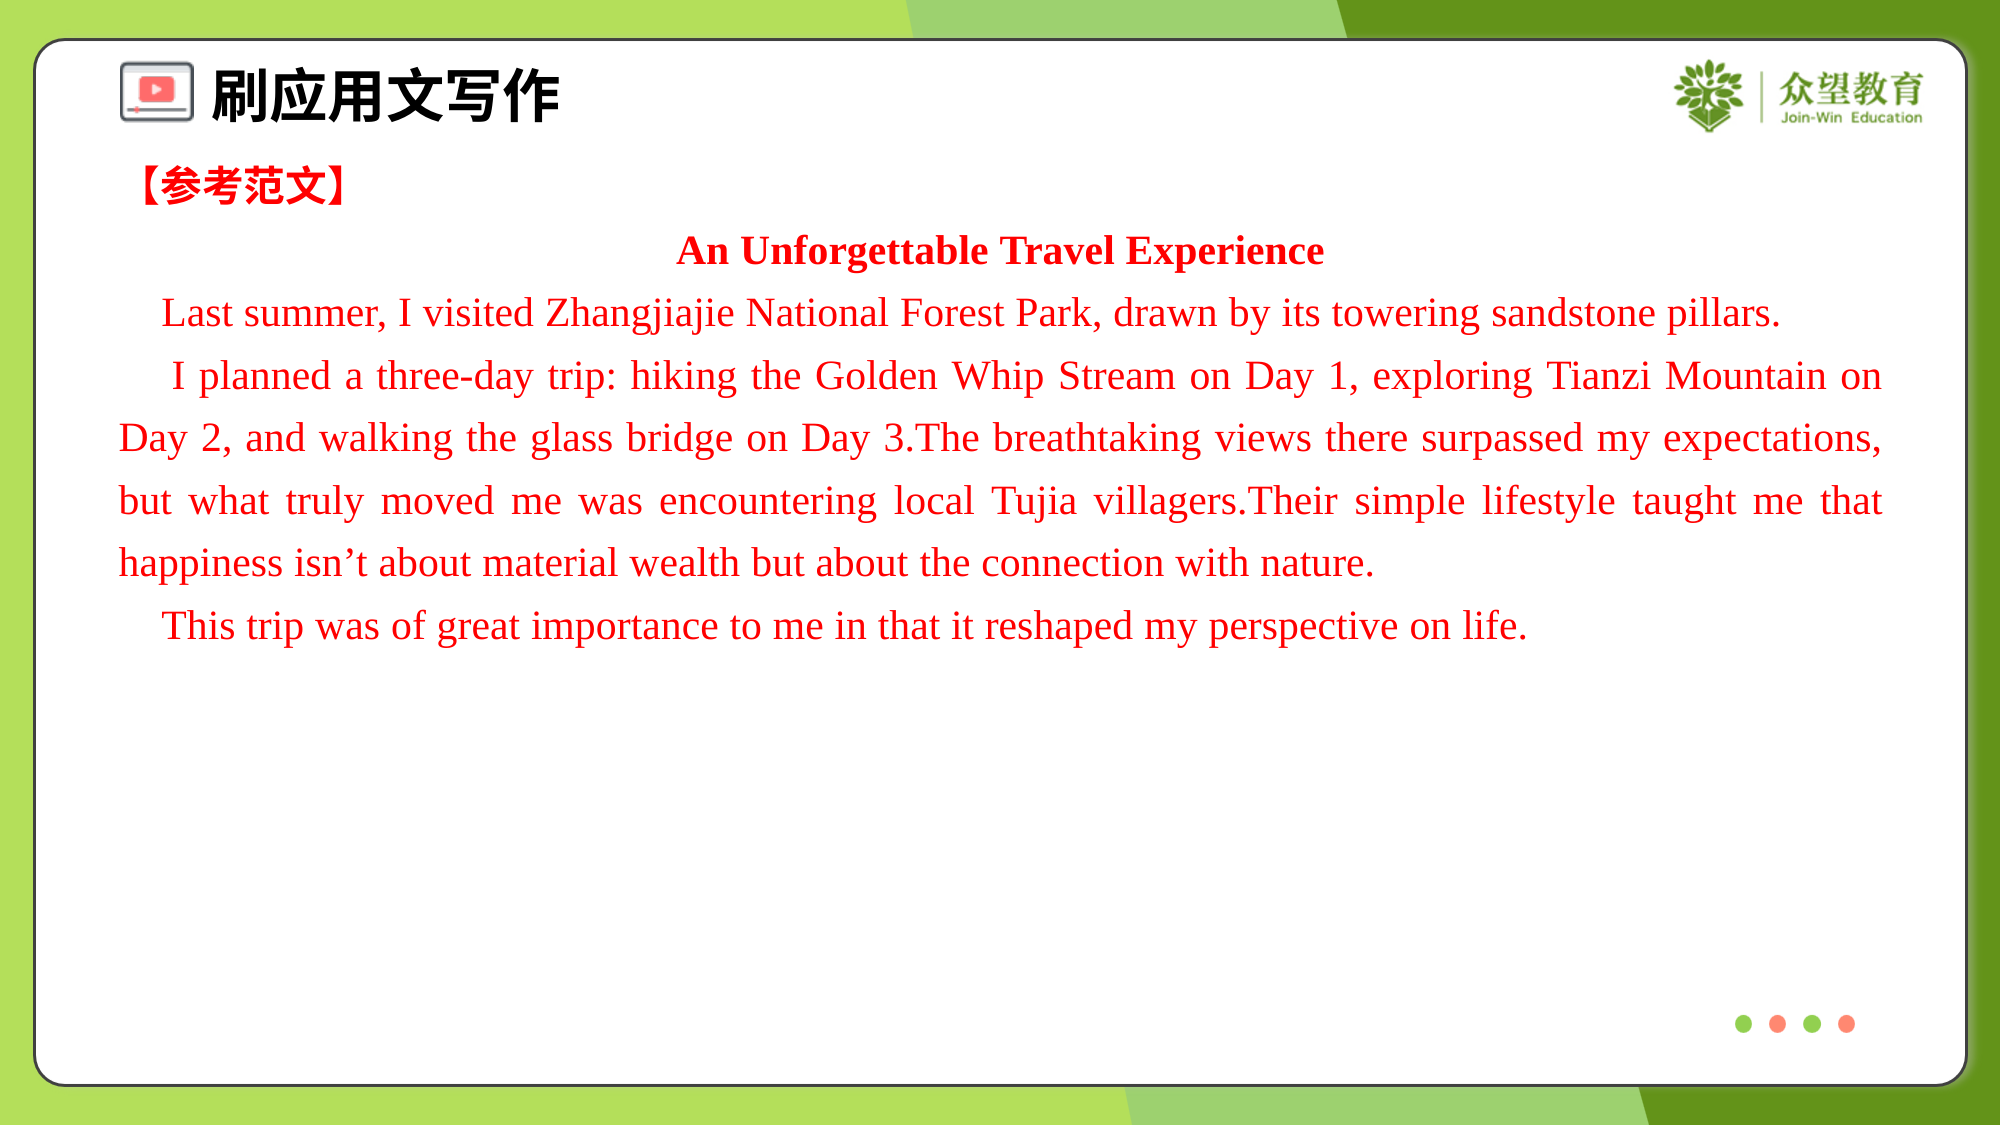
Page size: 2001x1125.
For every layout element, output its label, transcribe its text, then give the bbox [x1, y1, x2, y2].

picture [0, 0, 2000, 1125]
text_box 【参考范文】 An Unforgettable Travel Experience Last summer, I visited Zhangjiajie National Forest Park, drawn by its towering sandstone pillars. I planned a three-day trip: hiking the Golden Whip Stream on Day 1, exploring Tianzi Mountain on Day 2, and walking the glass bridge on Day 3.The breathtaking views there surpassed my expectations, but what truly moved me was encountering local Tujia villagers.Their simple lifestyle taught me that happiness isn’t about material wealth but about the connection with nature. This trip was of great importance to me in that it reshaped my perspective on life. [118, 147, 1883, 768]
